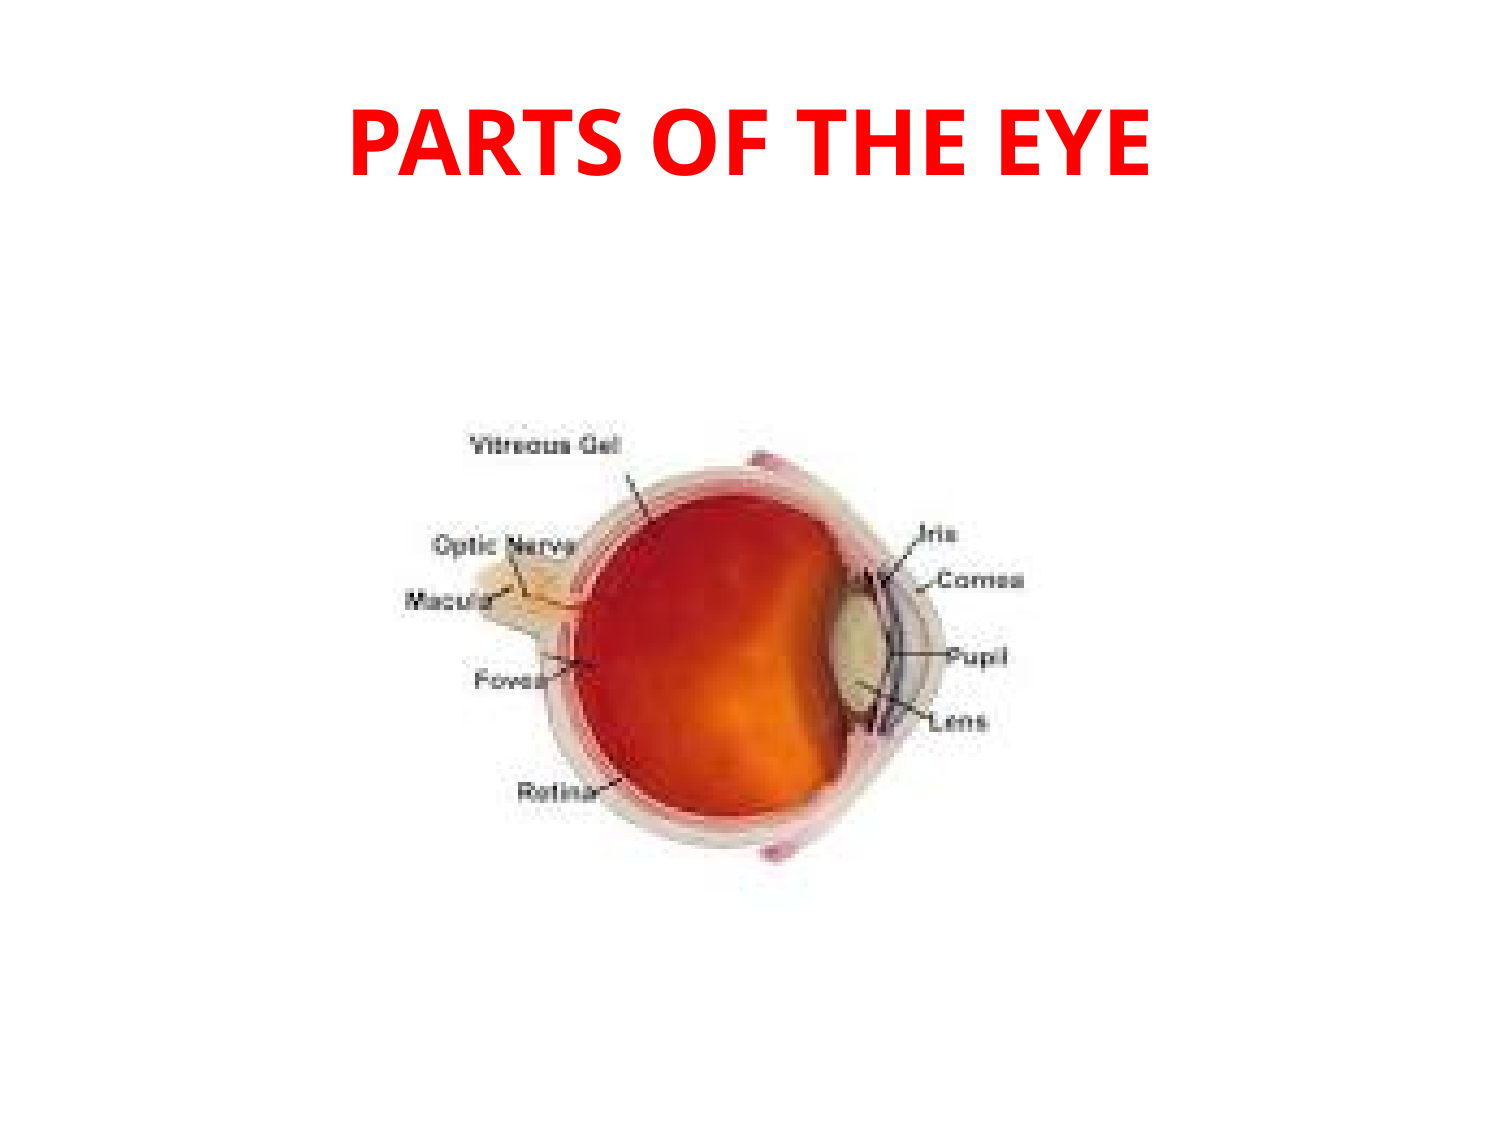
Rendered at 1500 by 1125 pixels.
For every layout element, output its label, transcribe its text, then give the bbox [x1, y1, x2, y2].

title PARTS OF THE EYE [75, 45, 1425, 233]
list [393, 387, 1042, 913]
